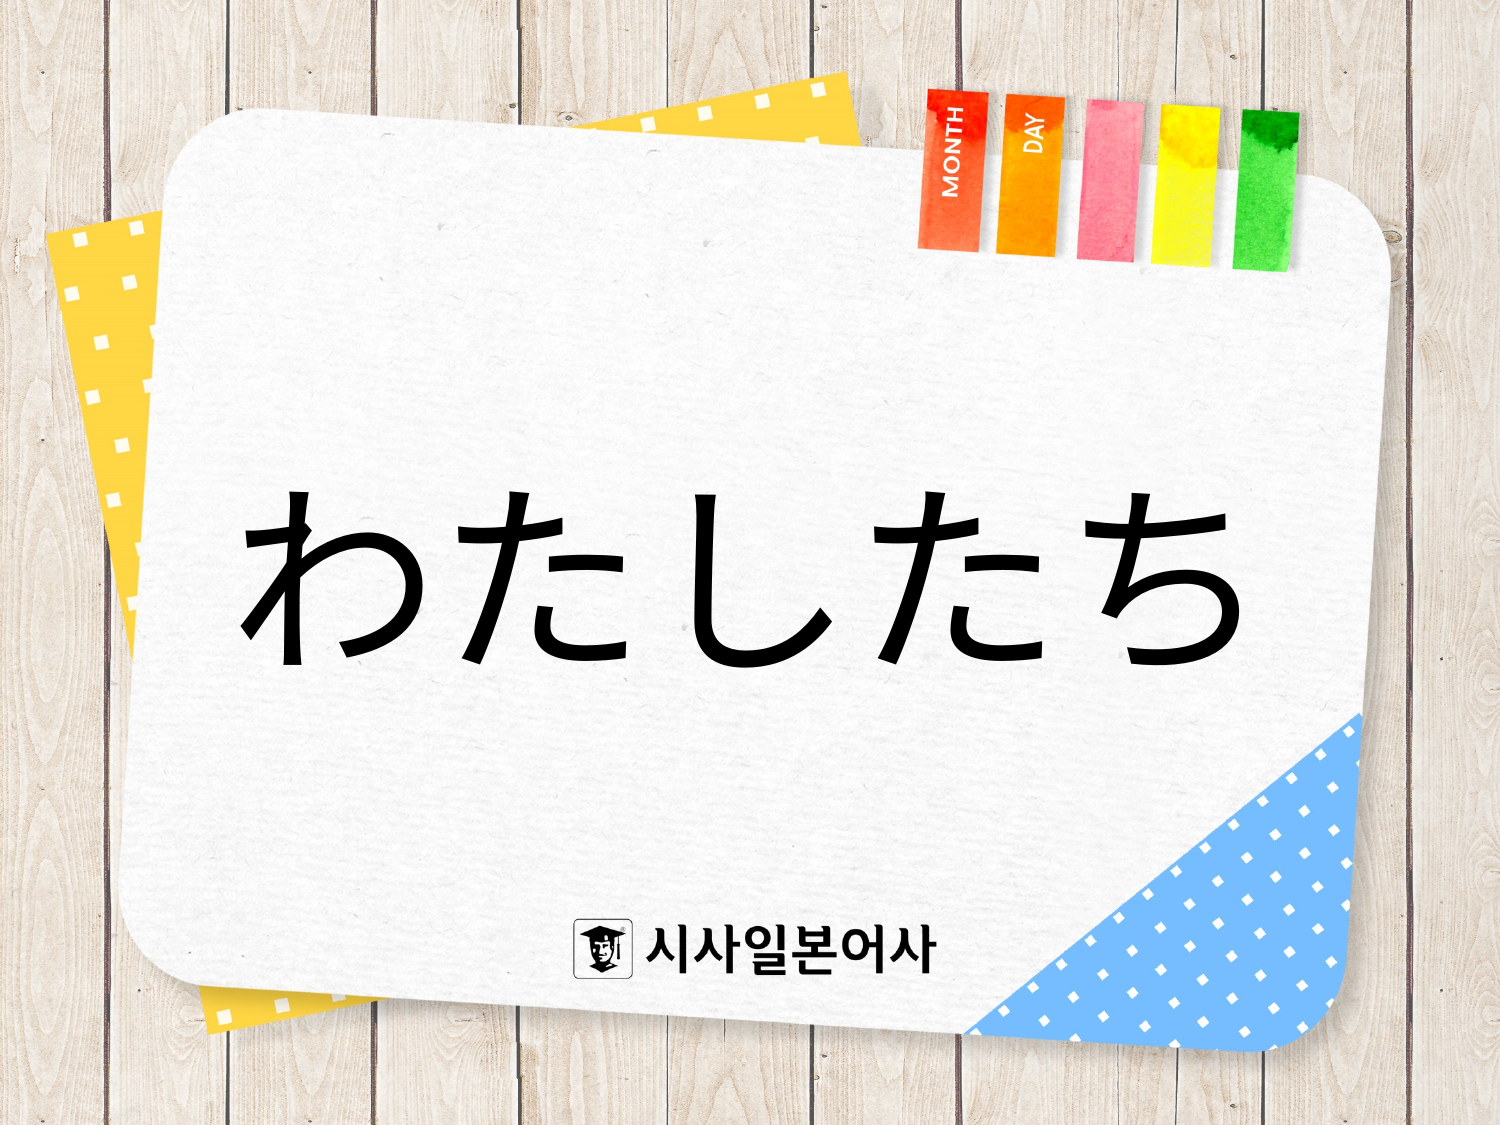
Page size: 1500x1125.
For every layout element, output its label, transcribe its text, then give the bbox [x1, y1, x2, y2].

title わたしたち [75, 338, 1425, 811]
picture [0, 0, 1500, 1125]
